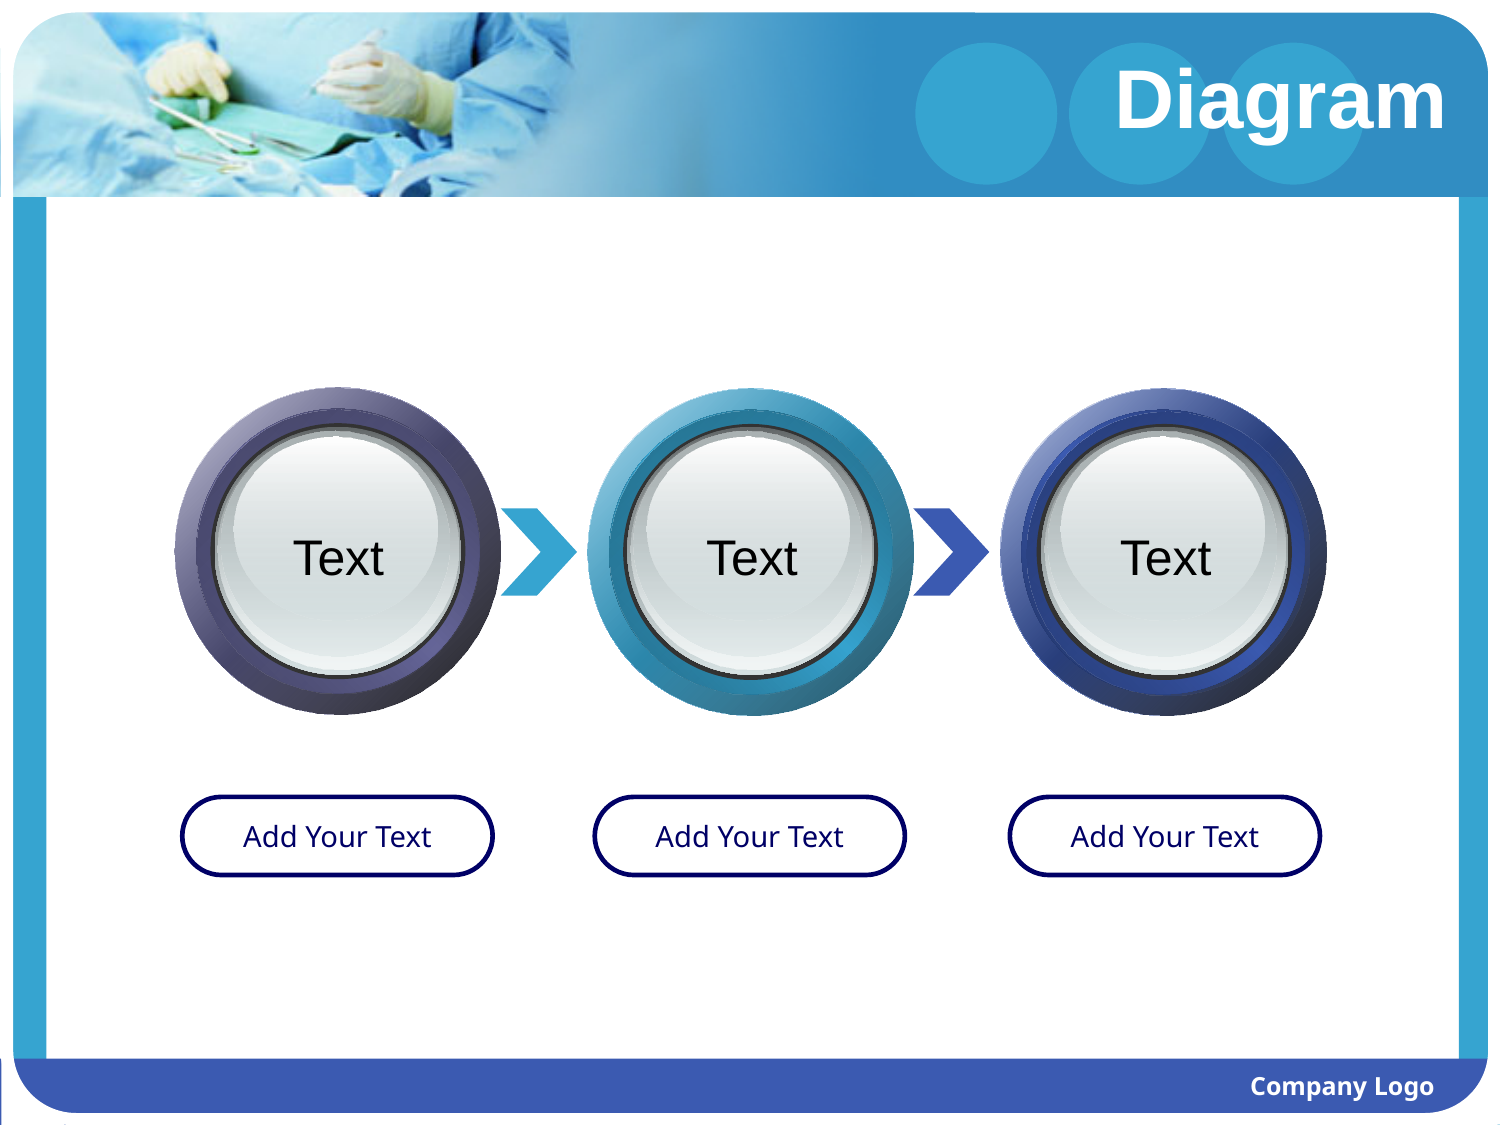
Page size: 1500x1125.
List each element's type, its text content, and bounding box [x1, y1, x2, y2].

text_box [174, 387, 1327, 876]
title Diagram [162, 17, 1463, 173]
footer Company Logo [1025, 1062, 1450, 1113]
picture [14, 13, 1488, 197]
